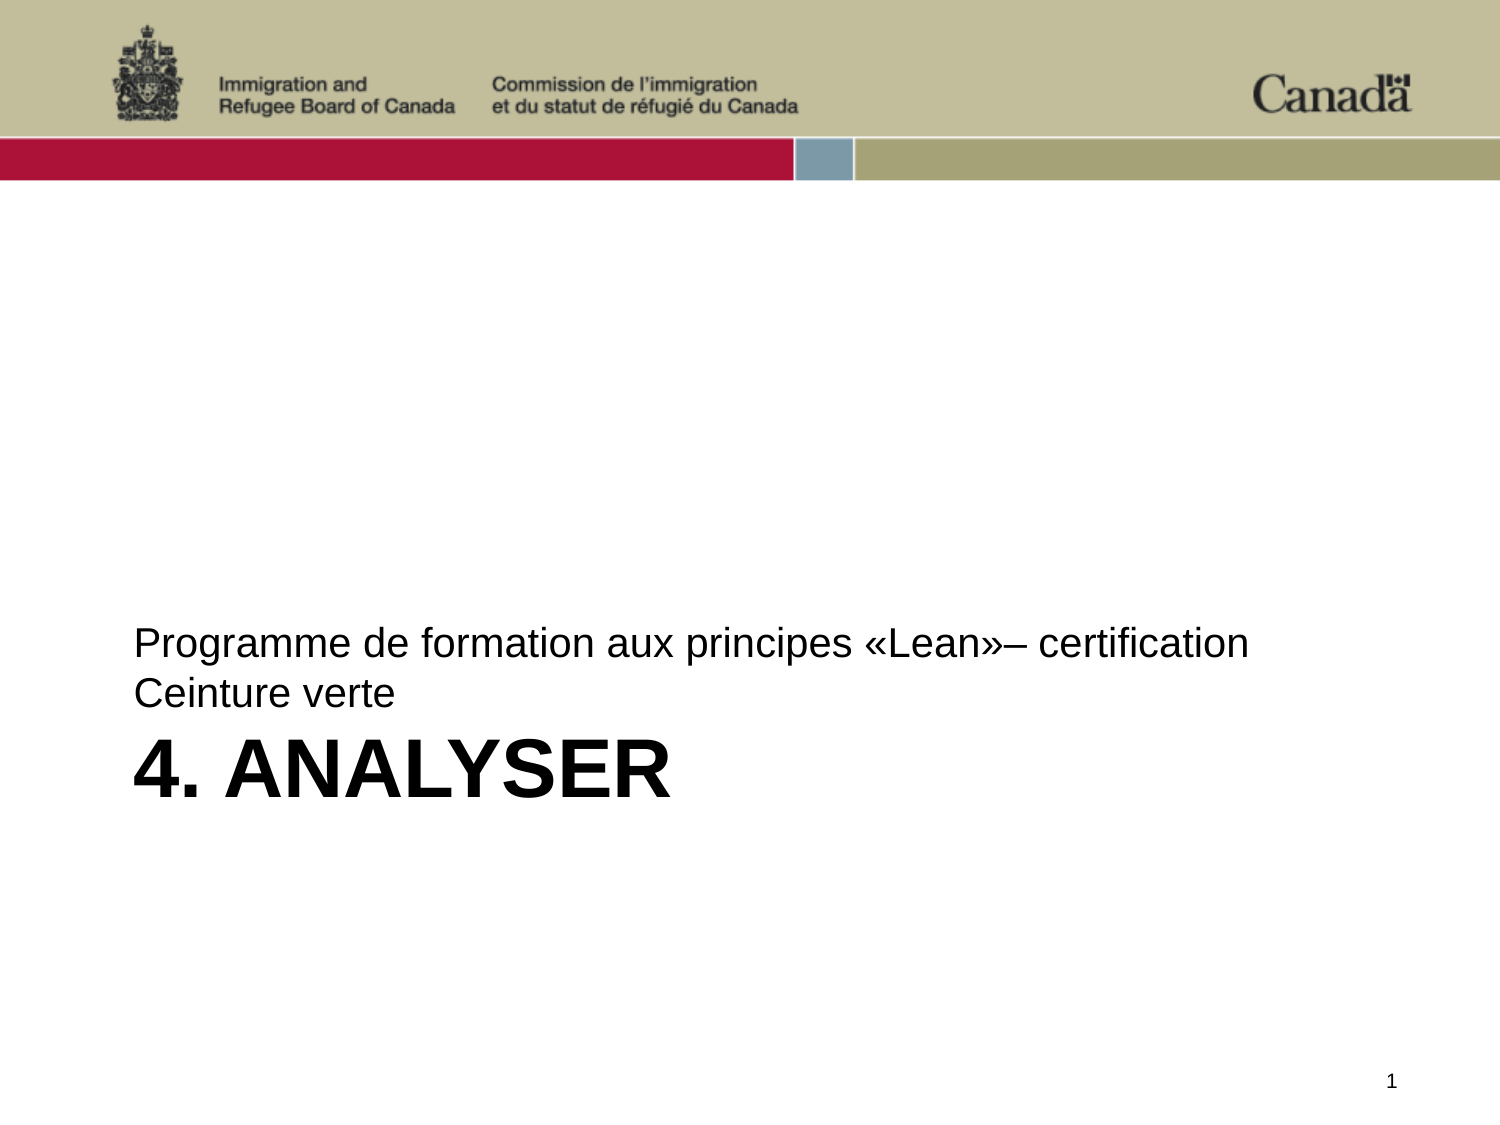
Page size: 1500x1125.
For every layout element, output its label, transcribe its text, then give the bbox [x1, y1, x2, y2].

picture [0, 0, 1500, 1125]
list Programme de formation aux principes «Lean»– certification Ceinture verte [118, 476, 1394, 723]
slide_number 1 [1099, 1024, 1413, 1101]
title 4. analyser [118, 723, 1394, 947]
